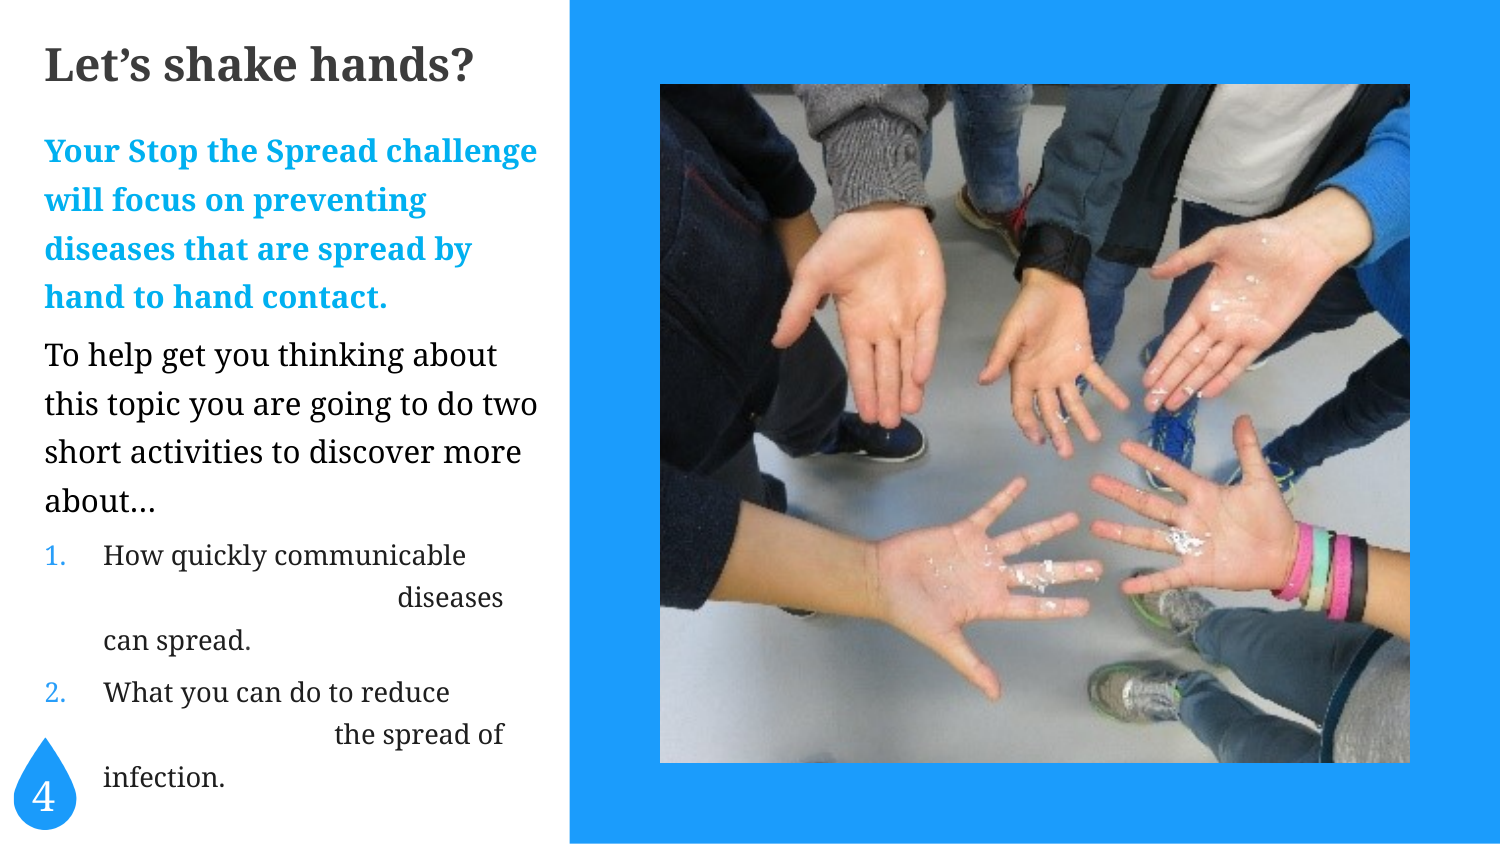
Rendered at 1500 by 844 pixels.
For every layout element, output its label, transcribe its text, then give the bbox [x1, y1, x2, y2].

picture [11, 734, 78, 833]
picture [659, 84, 1411, 763]
list Your Stop the Spread challenge will focus on preventing diseases that are spread by hand to hand contact. To help get you thinking about this topic you are going to do two short activities to discover more about… How quickly communicable diseases can spread. What you can do to reduce the spread of infection. [43, 119, 550, 803]
title Let’s shake hands? [43, 34, 550, 119]
